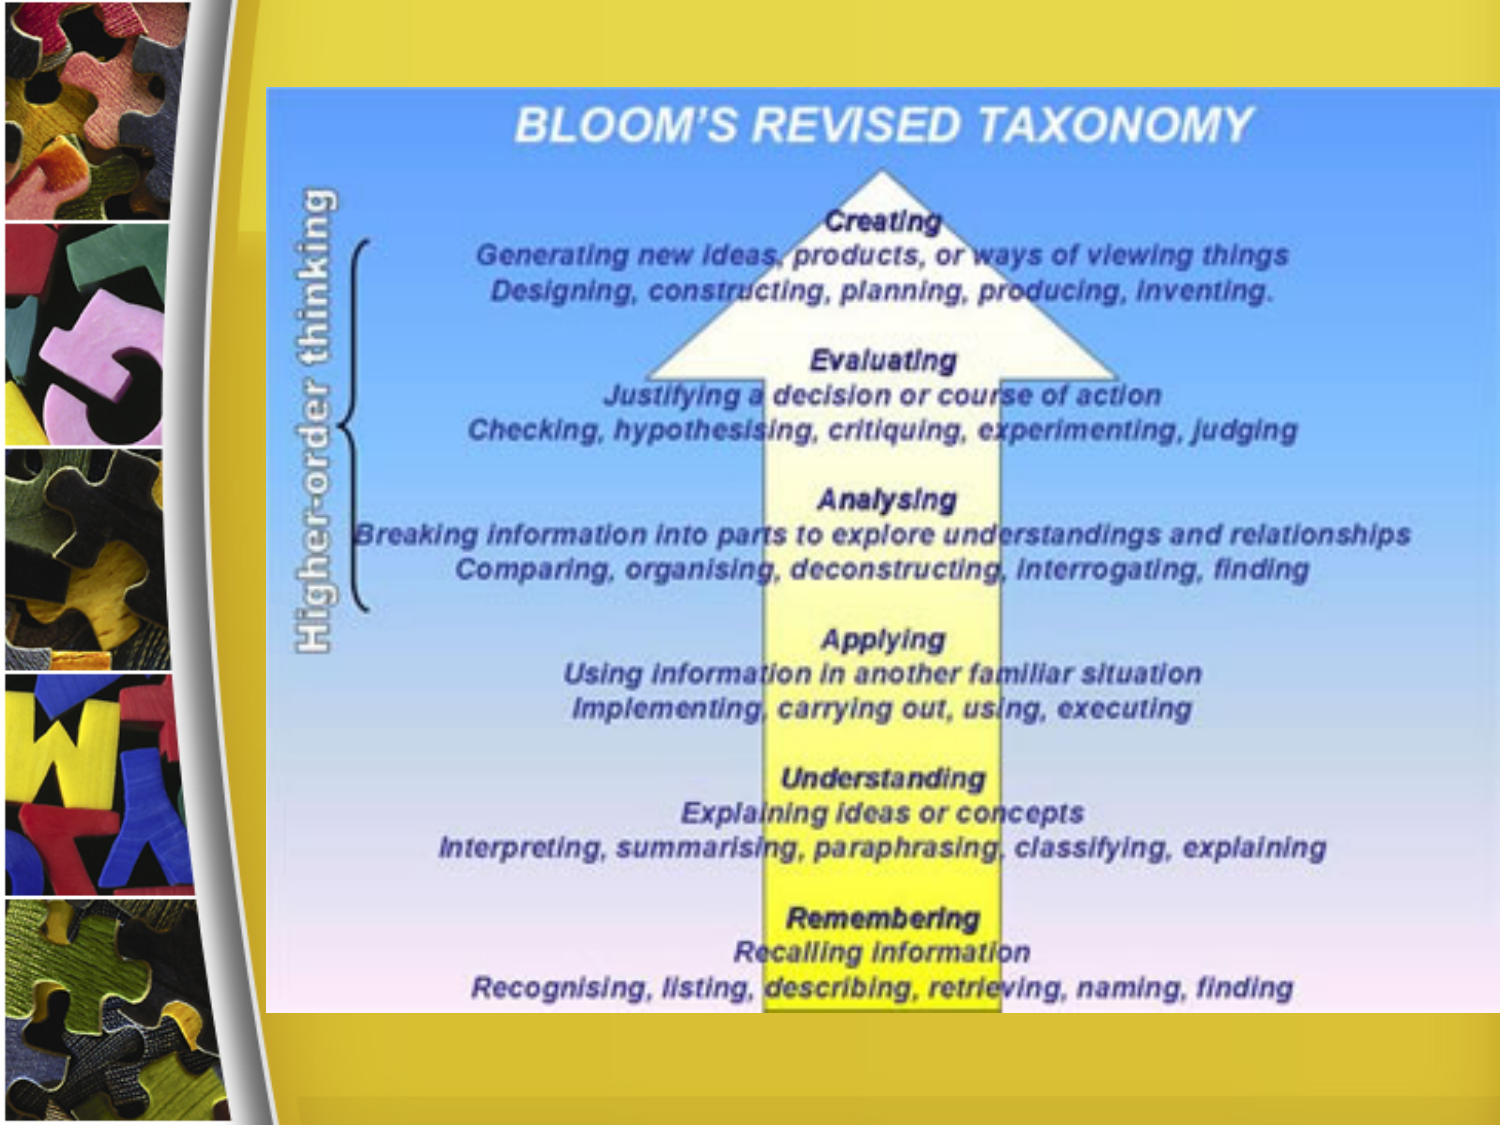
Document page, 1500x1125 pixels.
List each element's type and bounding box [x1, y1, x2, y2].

picture [0, 0, 1500, 1125]
list [266, 87, 1500, 1013]
